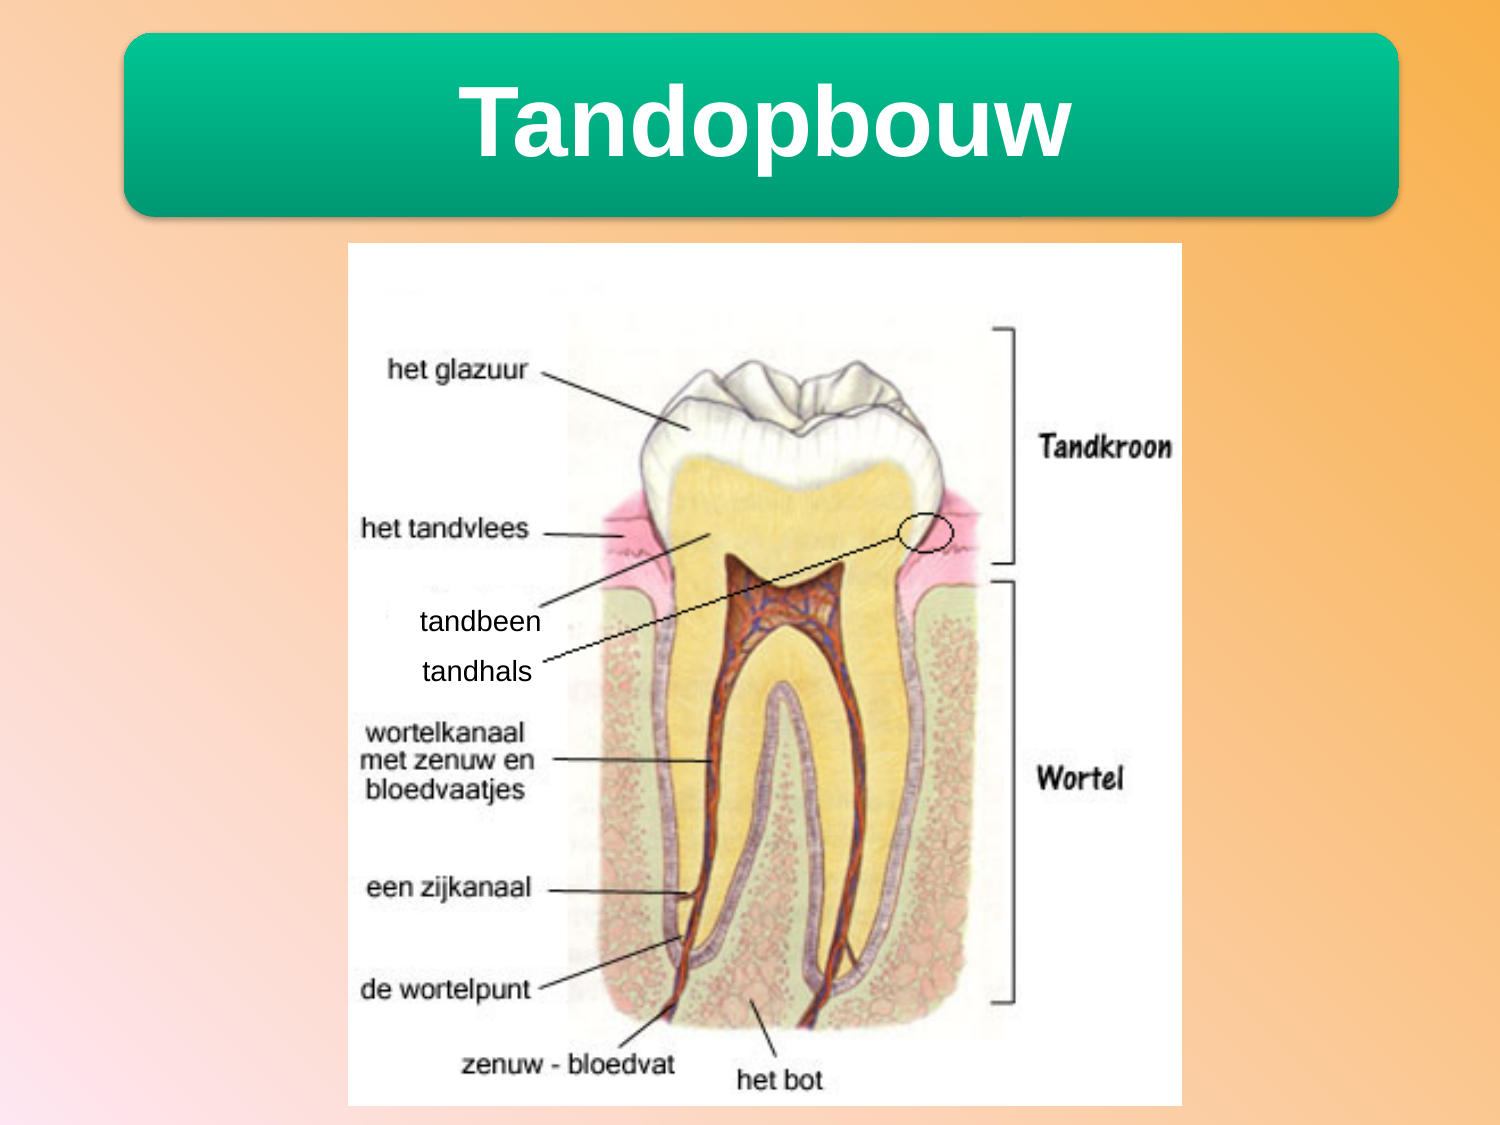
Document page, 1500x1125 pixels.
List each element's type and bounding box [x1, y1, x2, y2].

text_box [123, 30, 1400, 219]
list [348, 243, 1182, 1107]
